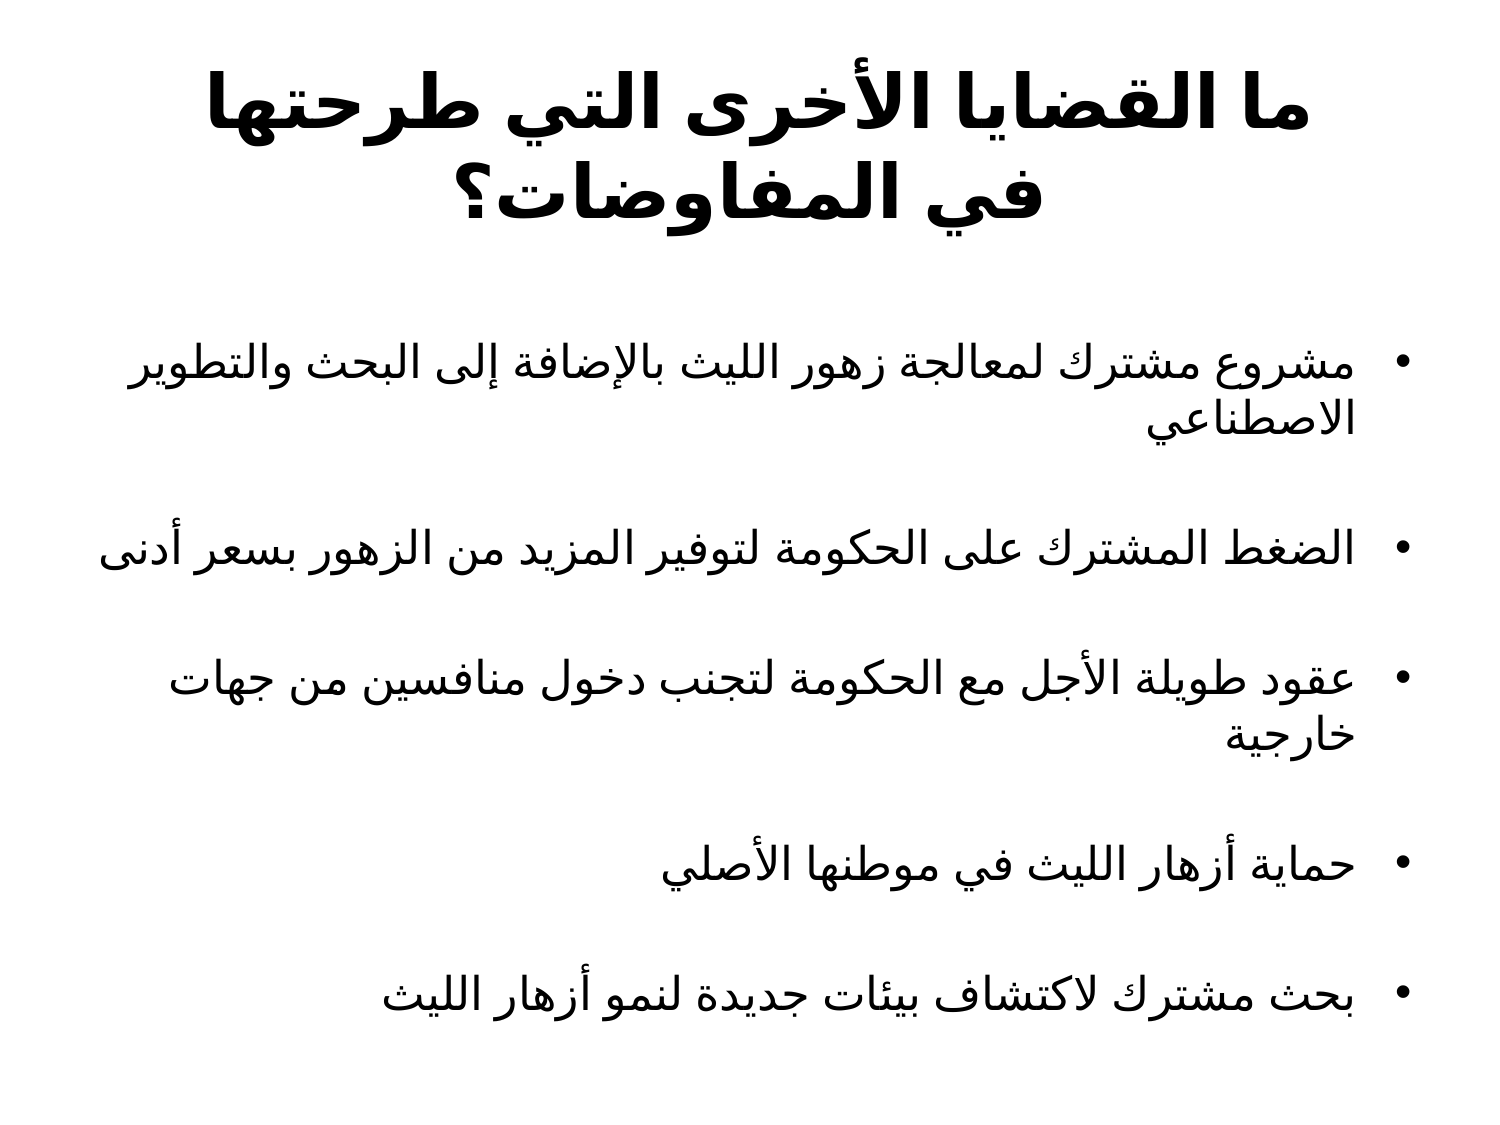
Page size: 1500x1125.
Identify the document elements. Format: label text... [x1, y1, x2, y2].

title ما القضايا الأخرى التي طرحتها في المفاوضات؟ [75, 50, 1425, 238]
list مشروع مشترك لمعالجة زهور الليث بالإضافة إلى البحث والتطوير الاصطناعي الضغط المشترك على الحكومة لتوفير المزيد من الزهور بسعر أدنى عقود طويلة الأجل مع الحكومة لتجنب دخول منافسين من جهات خارجية حماية أزهار الليث في موطنها الأصلي بحث مشترك لاكتشاف بيئات جديدة لنمو أزهار الليث [75, 324, 1425, 1068]
